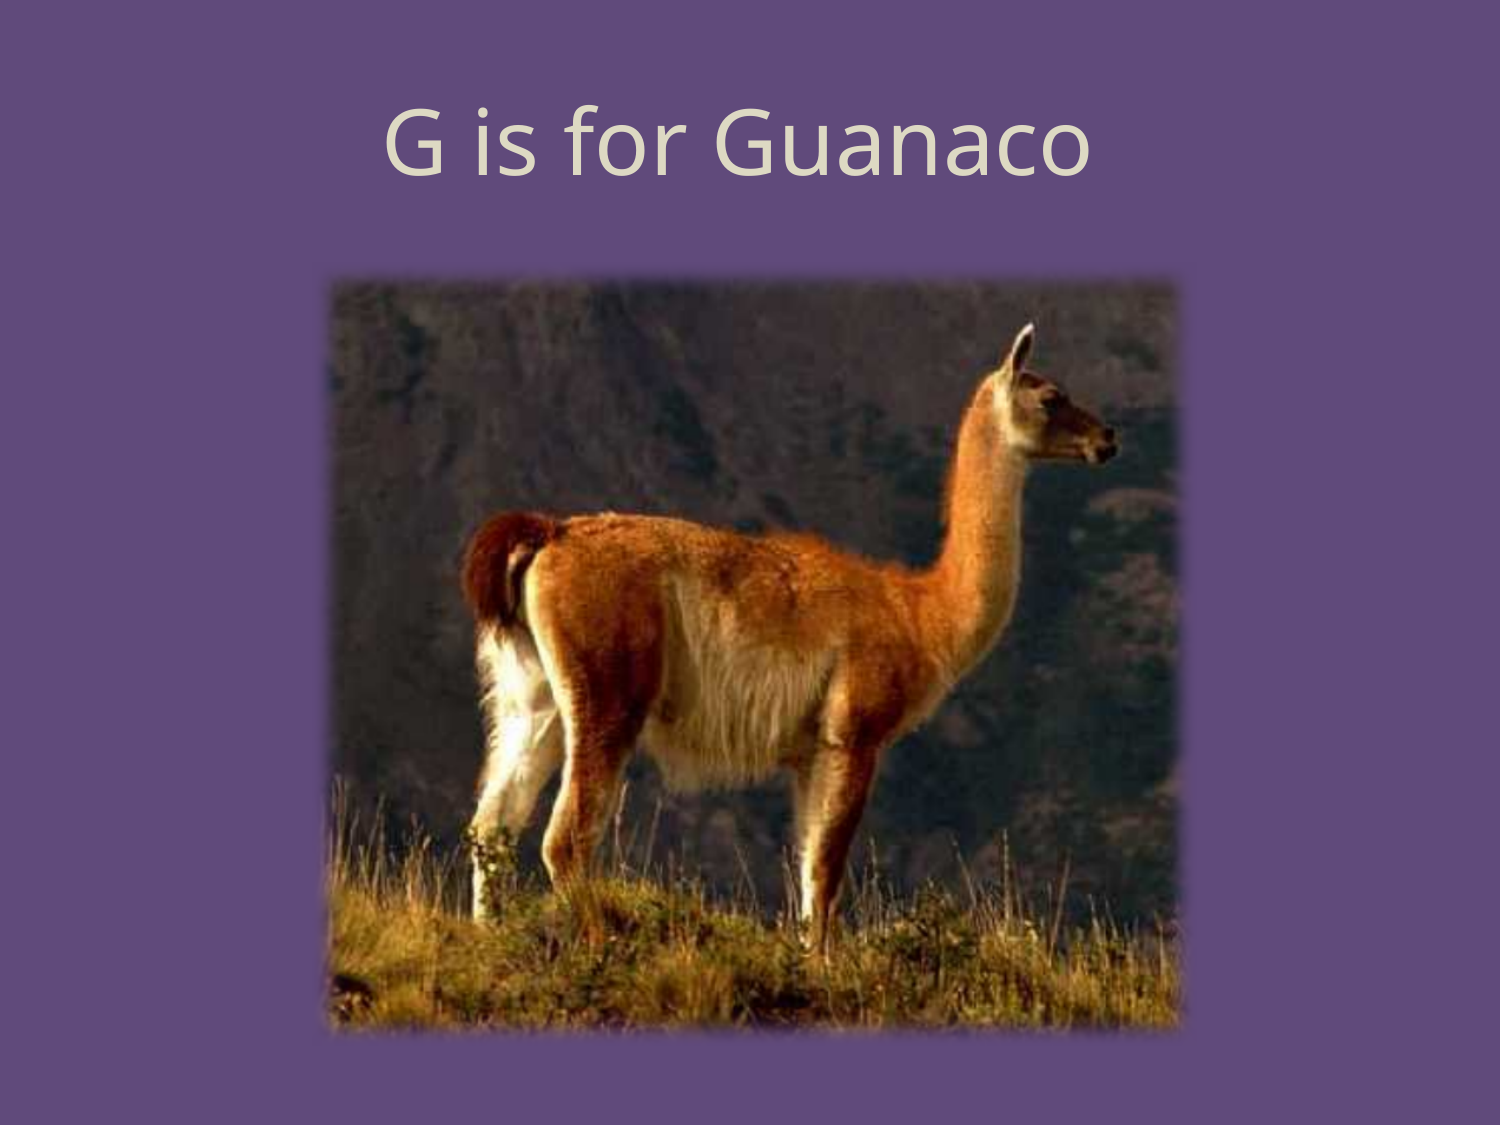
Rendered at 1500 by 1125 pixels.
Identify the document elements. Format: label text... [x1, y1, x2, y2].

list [312, 262, 1197, 1046]
title G is for Guanaco [75, 45, 1425, 233]
